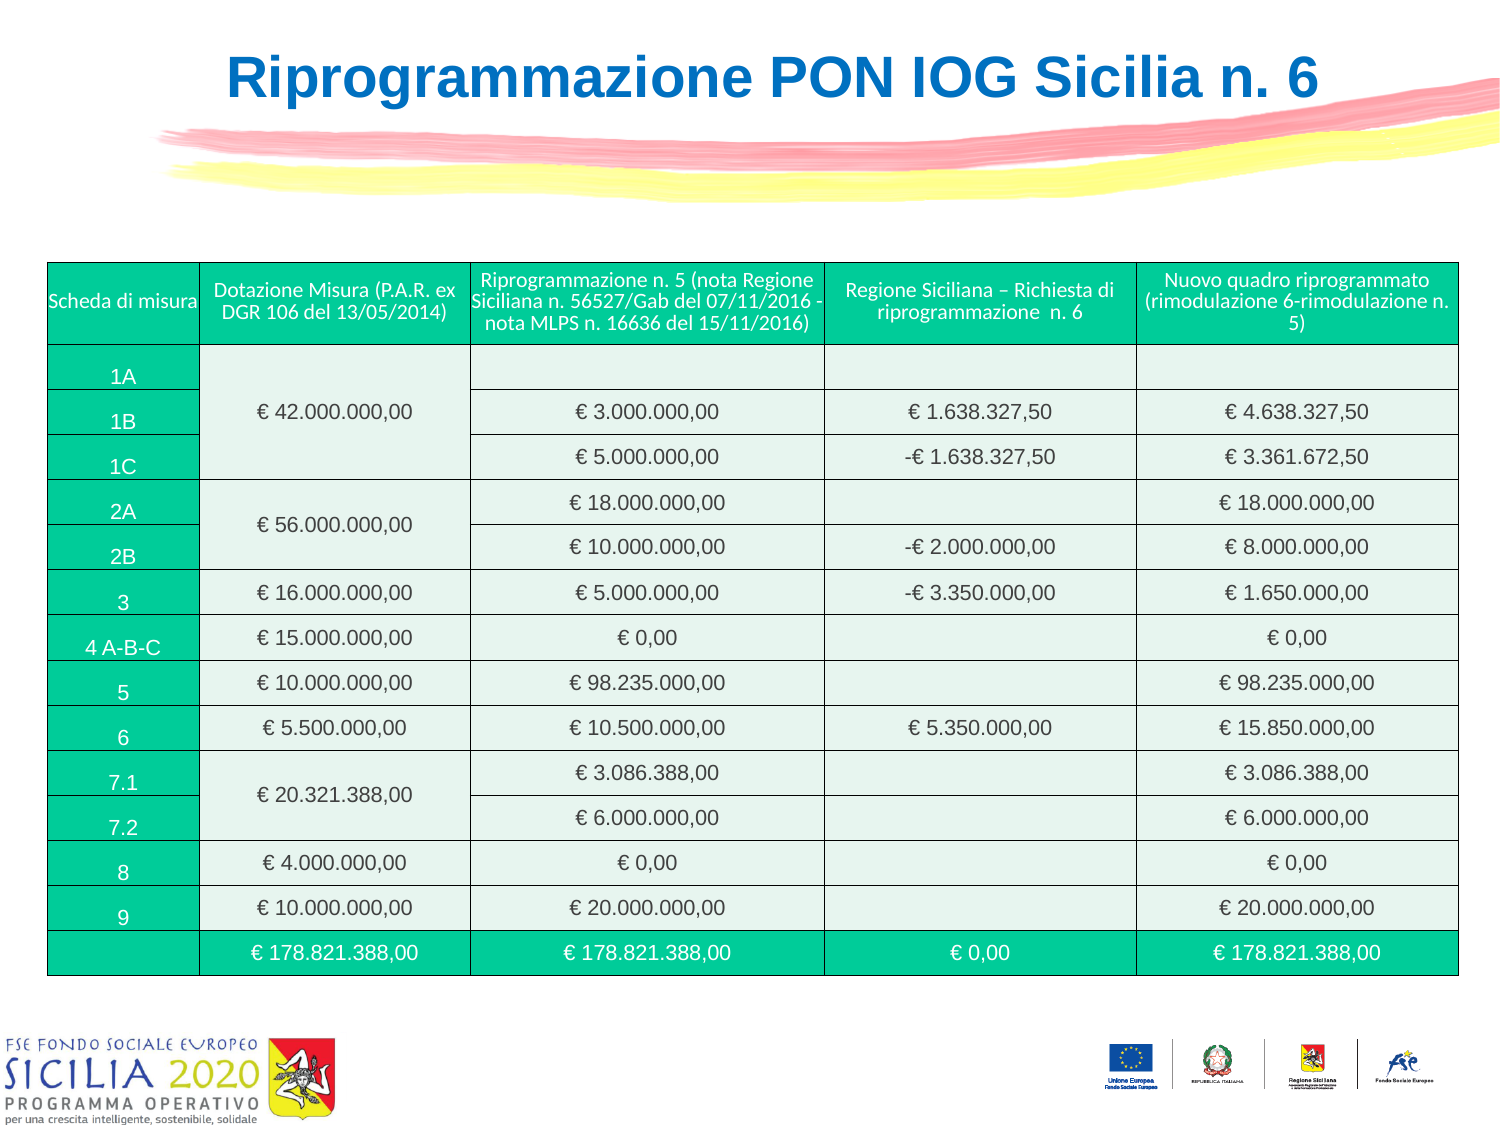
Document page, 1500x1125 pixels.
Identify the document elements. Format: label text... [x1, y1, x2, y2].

table_cell € 18.000.000,00 [471, 480, 824, 524]
table_cell € 15.000.000,00 [200, 615, 470, 660]
table_cell [48, 931, 199, 975]
table_cell 5 [48, 661, 199, 705]
table_cell € 178.821.388,00 [200, 931, 470, 975]
picture [0, 1032, 347, 1125]
table_cell € 178.821.388,00 [471, 931, 824, 975]
table_cell [825, 796, 1136, 840]
table_cell 8 [48, 841, 199, 885]
text_box [41, 267, 47, 368]
table_cell 6 [48, 706, 199, 750]
table_cell € 5.500.000,00 [200, 706, 470, 750]
table_cell € 0,00 [1137, 841, 1458, 885]
table_cell 9 [48, 886, 199, 930]
table_cell € 3.000.000,00 [471, 390, 824, 434]
table_cell € 5.000.000,00 [471, 570, 824, 614]
table_header Regione Siciliana – Richiesta di riprogrammazione n. 6 [825, 263, 1136, 344]
table_header Dotazione Misura (P.A.R. ex DGR 106 del 13/05/2014) [200, 263, 470, 344]
table_header Riprogrammazione n. 5 (nota Regione Siciliana n. 56527/Gab del 07/11/2016 - nota MLPS n. 16636 del 15/11/2016) [471, 263, 824, 344]
table_cell € 3.086.388,00 [471, 751, 824, 795]
table_cell € 42.000.000,00 [200, 345, 470, 479]
table_cell € 10.000.000,00 [471, 525, 824, 569]
table_cell € 20.000.000,00 [1137, 886, 1458, 930]
table_cell € 0,00 [825, 931, 1136, 975]
table_cell € 20.321.388,00 [200, 751, 470, 840]
table_cell 7.1 [48, 751, 199, 795]
table_cell € 0,00 [1137, 615, 1458, 660]
table_cell € 10.000.000,00 [200, 661, 470, 705]
table_cell € 0,00 [471, 615, 824, 660]
table_cell € 98.235.000,00 [1137, 661, 1458, 705]
table_cell 2A [48, 480, 199, 524]
table_cell [471, 345, 824, 389]
table_cell -€ 2.000.000,00 [825, 525, 1136, 569]
table_header Scheda di misura [48, 263, 199, 344]
table_cell € 4.000.000,00 [200, 841, 470, 885]
table_cell [1137, 345, 1458, 389]
table_cell [825, 751, 1136, 795]
table_cell € 98.235.000,00 [471, 661, 824, 705]
text_box Riprogrammazione PON IOG Sicilia n. 6 [47, 36, 1500, 118]
table_cell € 3.086.388,00 [1137, 751, 1458, 795]
table_cell € 6.000.000,00 [1137, 796, 1458, 840]
table_cell 1B [48, 390, 199, 434]
table_cell € 10.000.000,00 [200, 886, 470, 930]
table_cell 1C [48, 435, 199, 479]
table_cell € 20.000.000,00 [471, 886, 824, 930]
table_cell € 5.000.000,00 [471, 435, 824, 479]
table_cell -€ 1.638.327,50 [825, 435, 1136, 479]
table_cell [825, 615, 1136, 660]
picture [100, 78, 1500, 208]
table_cell € 6.000.000,00 [471, 796, 824, 840]
table_cell 1A [48, 345, 199, 389]
table_cell € 178.821.388,00 [1137, 931, 1458, 975]
table_cell € 0,00 [471, 841, 824, 885]
table_cell € 8.000.000,00 [1137, 525, 1458, 569]
table_cell [825, 661, 1136, 705]
table_cell € 18.000.000,00 [1137, 480, 1458, 524]
picture [1080, 1035, 1447, 1106]
table_cell € 16.000.000,00 [200, 570, 470, 614]
table_cell € 10.500.000,00 [471, 706, 824, 750]
table_cell € 1.638.327,50 [825, 390, 1136, 434]
table_cell [825, 841, 1136, 885]
table_cell 4 A-B-C [48, 615, 199, 660]
table_cell 2B [48, 525, 199, 569]
table_cell € 15.850.000,00 [1137, 706, 1458, 750]
table_cell € 1.650.000,00 [1137, 570, 1458, 614]
table_cell € 5.350.000,00 [825, 706, 1136, 750]
table_cell 3 [48, 570, 199, 614]
table_cell € 3.361.672,50 [1137, 435, 1458, 479]
table_cell € 56.000.000,00 [200, 480, 470, 569]
table_cell [825, 480, 1136, 524]
table_header Nuovo quadro riprogrammato (rimodulazione 6-rimodulazione n. 5) [1137, 263, 1458, 344]
table_cell [825, 345, 1136, 389]
table_cell € 4.638.327,50 [1137, 390, 1458, 434]
table_cell 7.2 [48, 796, 199, 840]
table_cell [825, 886, 1136, 930]
table_cell -€ 3.350.000,00 [825, 570, 1136, 614]
